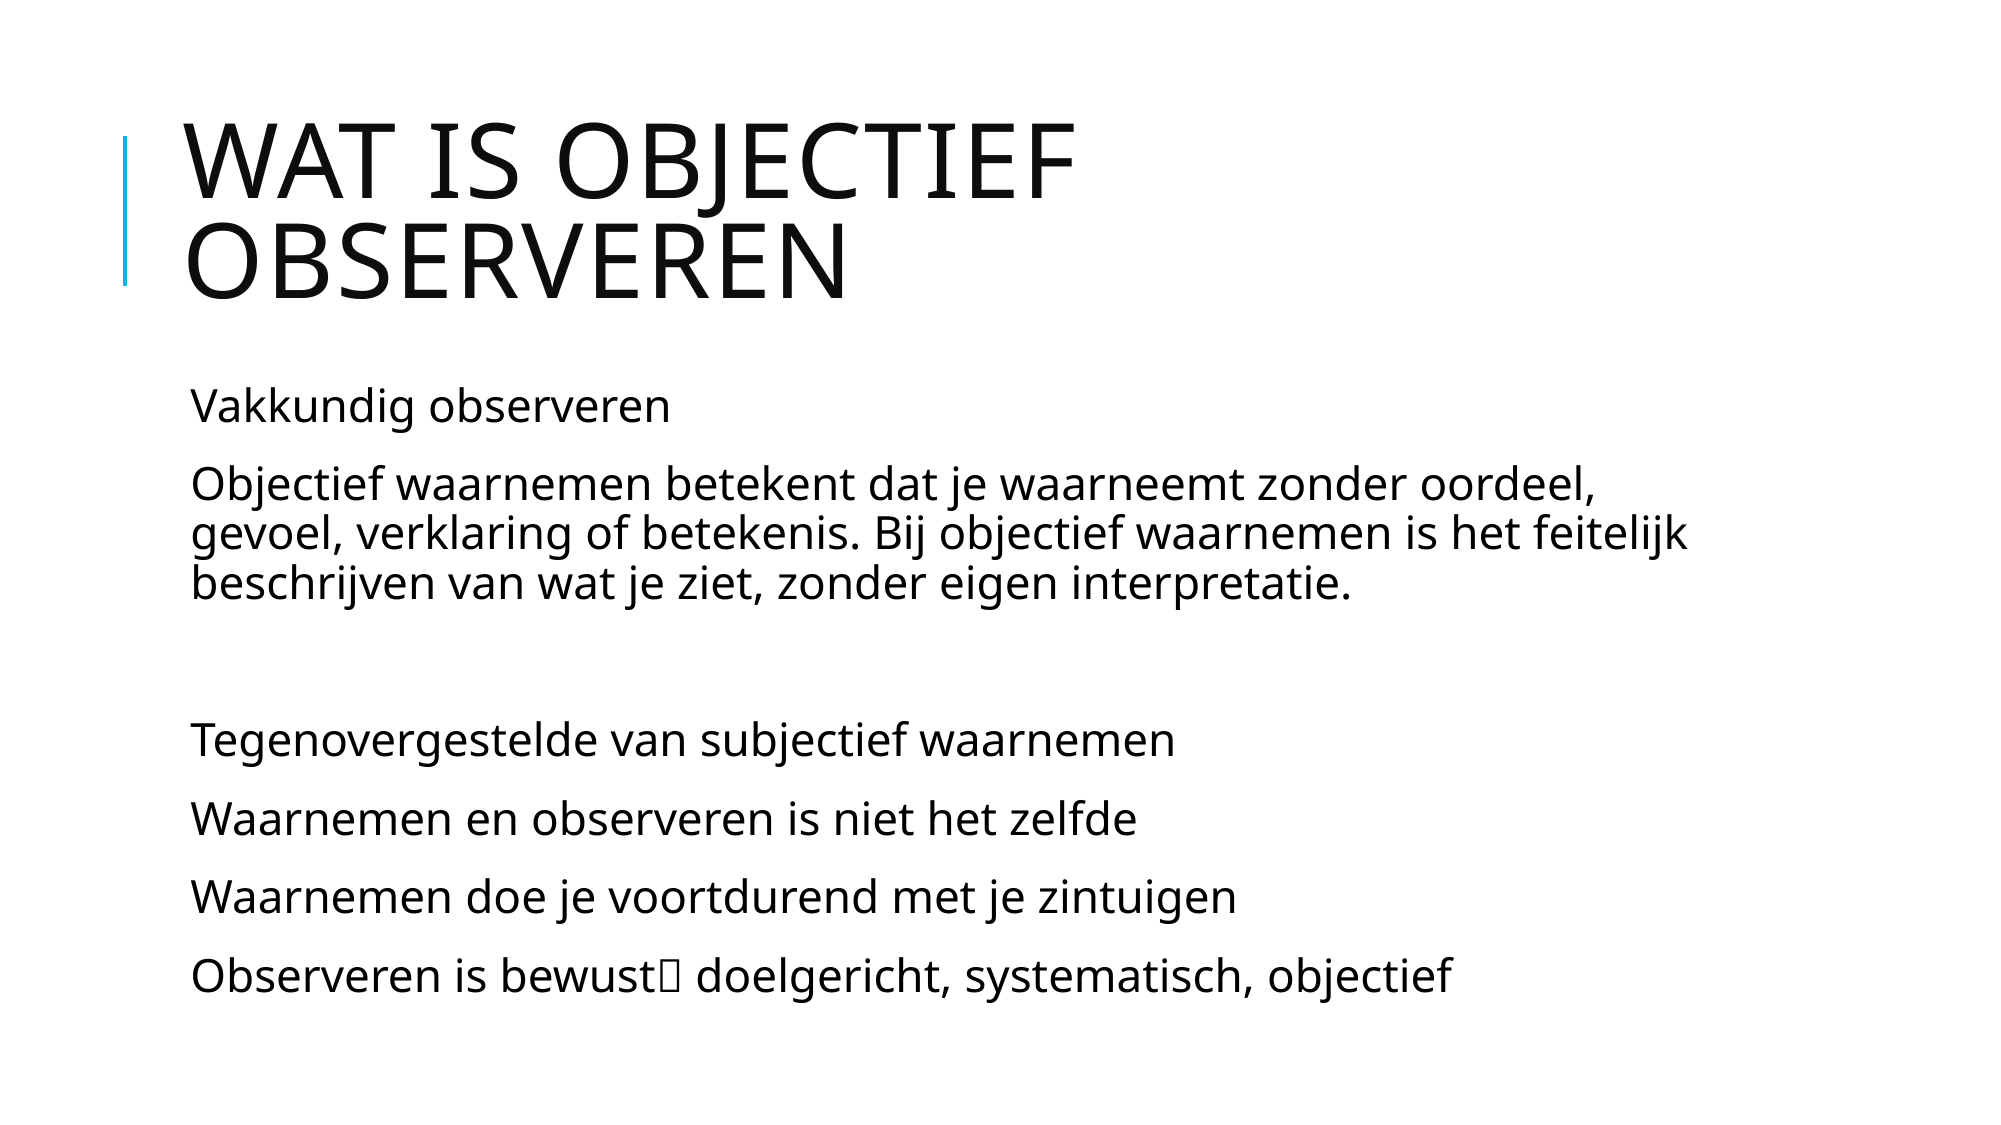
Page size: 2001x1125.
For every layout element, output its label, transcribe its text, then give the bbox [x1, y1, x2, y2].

list Vakkundig observeren Objectief waarnemen betekent dat je waarneemt zonder oordeel, gevoel, verklaring of betekenis. Bij objectief waarnemen is het feitelijk beschrijven van wat je ziet, zonder eigen interpretatie. Tegenovergestelde van subjectief waarnemen Waarnemen en observeren is niet het zelfde Waarnemen doe je voortdurend met je zintuigen Observeren is bewust doelgericht, systematisch, objectief [168, 375, 1763, 1035]
title Wat is objectief observeren [168, 96, 1763, 342]
